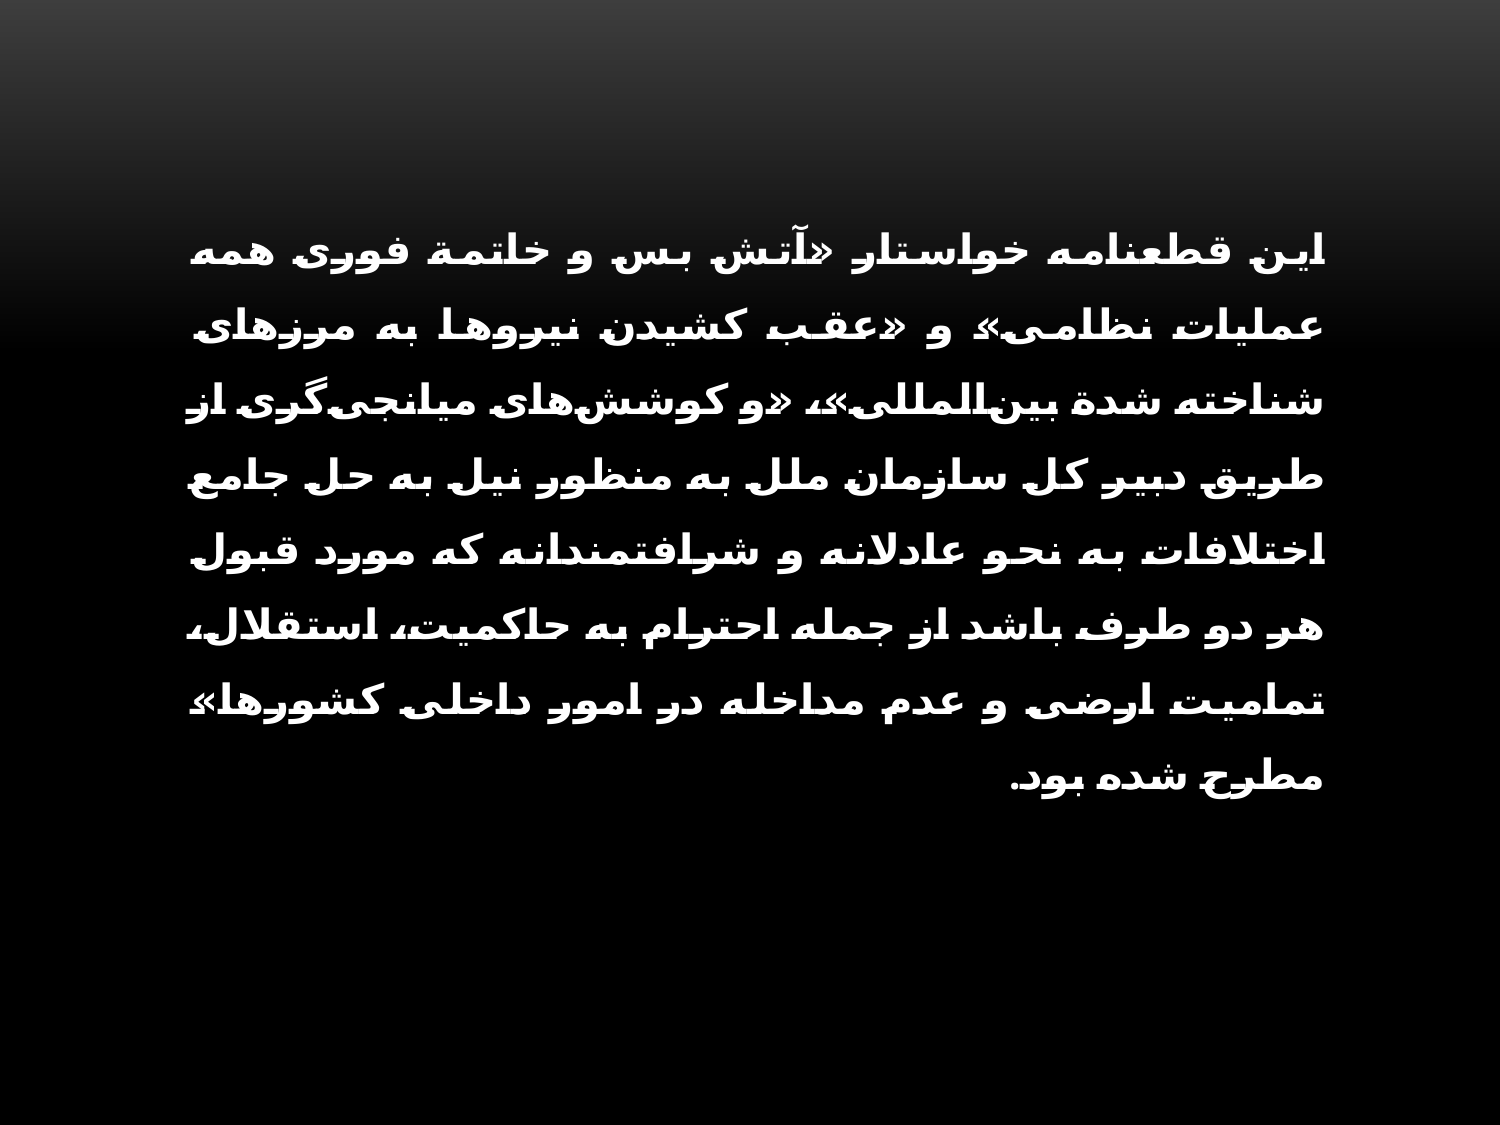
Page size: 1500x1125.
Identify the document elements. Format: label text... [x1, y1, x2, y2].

list این قطعنامه خواستار «آتش بس و خاتمة فوری همه عملیات نظامی» و «عقب کشیدن نیروها به مرزهای شناخته شدة بین‌المللی»، «و کوشش‌های میانجی‌گری از طریق دبیر کل سازمان ملل به منظور نیل به حل جامع اختلافات به نحو عادلانه و شرافتمندانه که مورد قبول هر دو طرف باشد از جمله احترام به حاکمیت، استقلال، تمامیت ارضی و عدم مداخله در امور داخلی کشورها» مطرح شده بود. [171, 149, 1341, 902]
